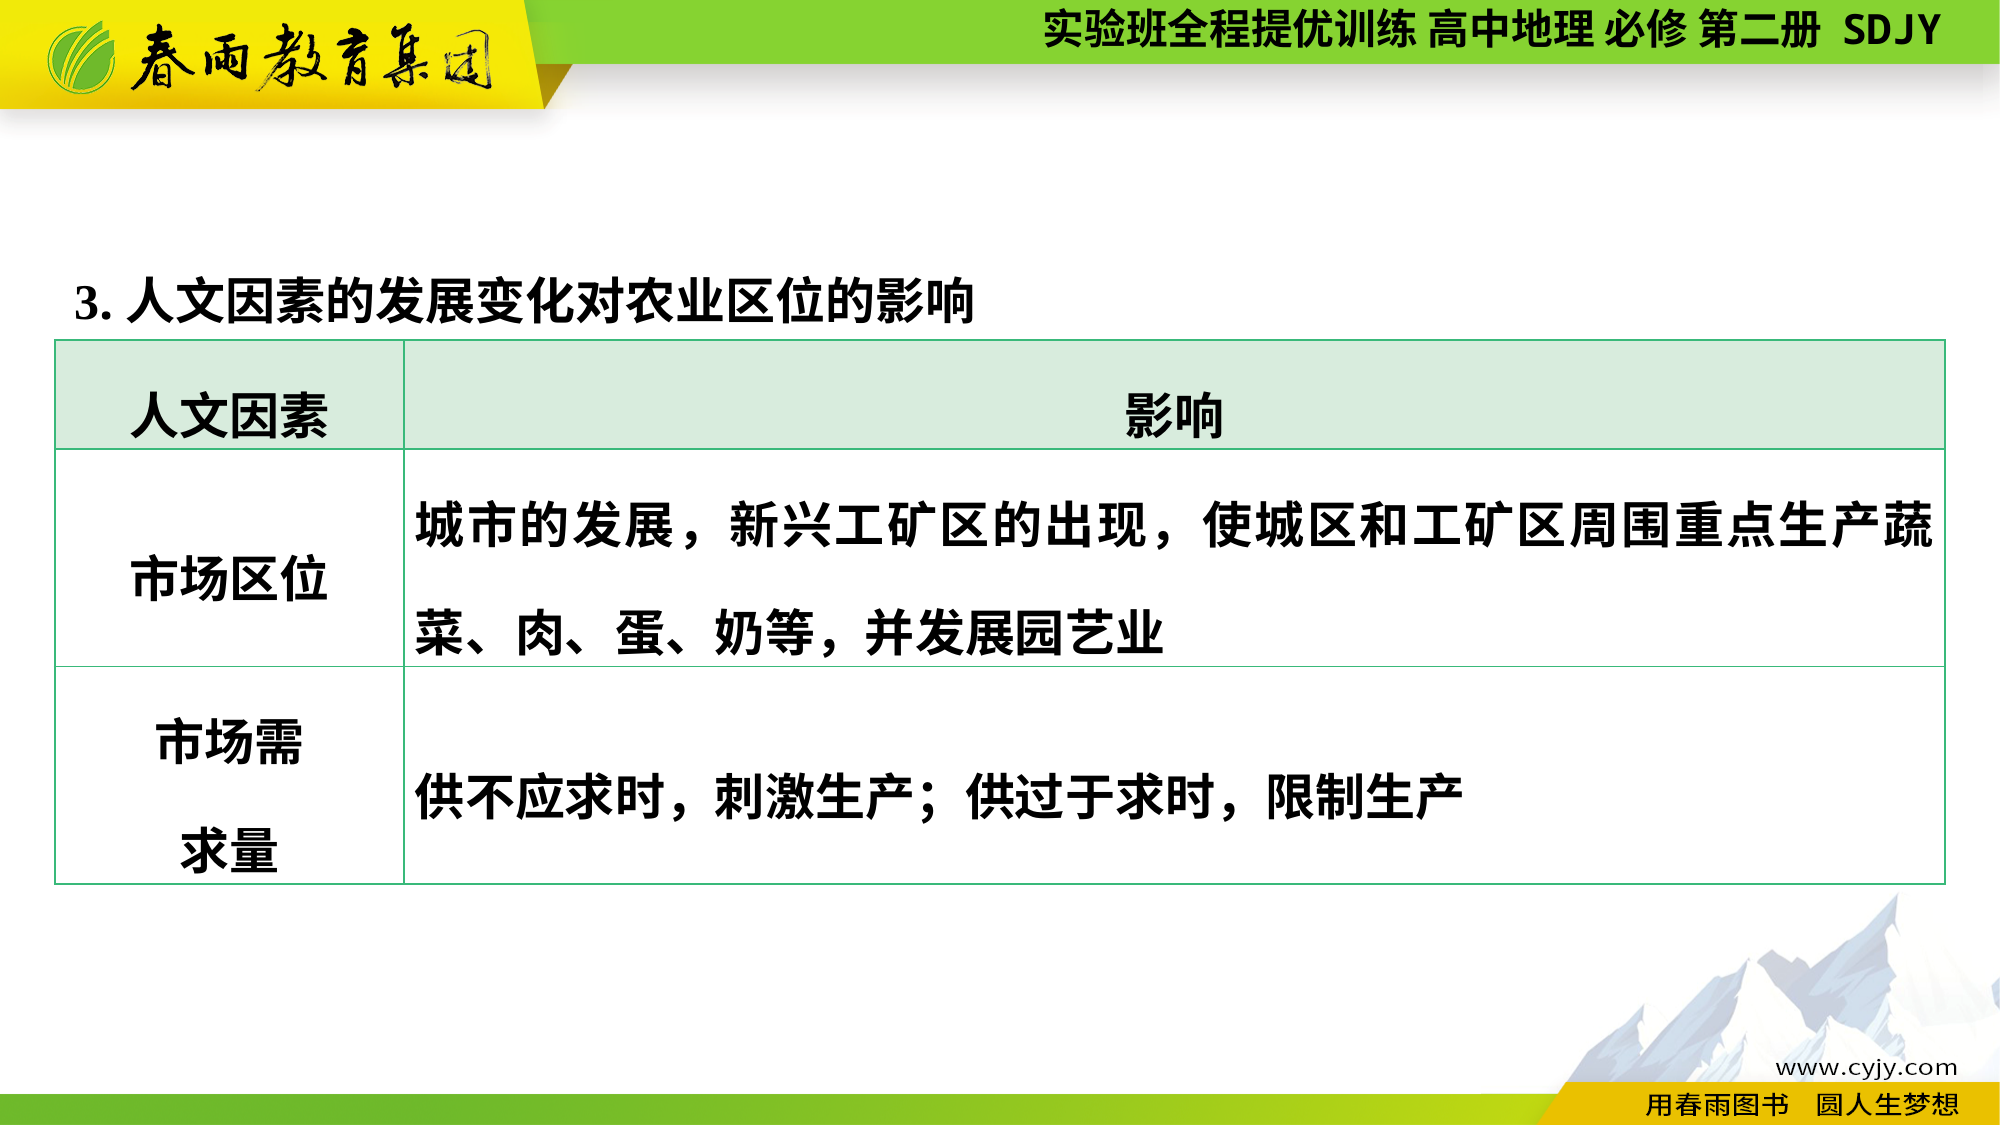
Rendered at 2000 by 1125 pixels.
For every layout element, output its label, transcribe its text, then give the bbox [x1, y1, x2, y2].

table_header 影响 [405, 341, 1944, 448]
table_cell 市场需 求量 [56, 667, 403, 883]
table_cell 市场区位 [56, 450, 403, 666]
picture [0, 0, 2000, 1125]
table_cell 供不应求时，刺激生产；供过于求时，限制生产 [405, 667, 1944, 883]
list 3.人文因素的发展变化对农业区位的影响 [59, 231, 1944, 327]
table_header 人文因素 [56, 341, 403, 448]
table_cell 城市的发展，新兴工矿区的出现，使城区和工矿区周围重点生产蔬菜、肉、蛋、奶等，并发展园艺业 [405, 450, 1944, 666]
